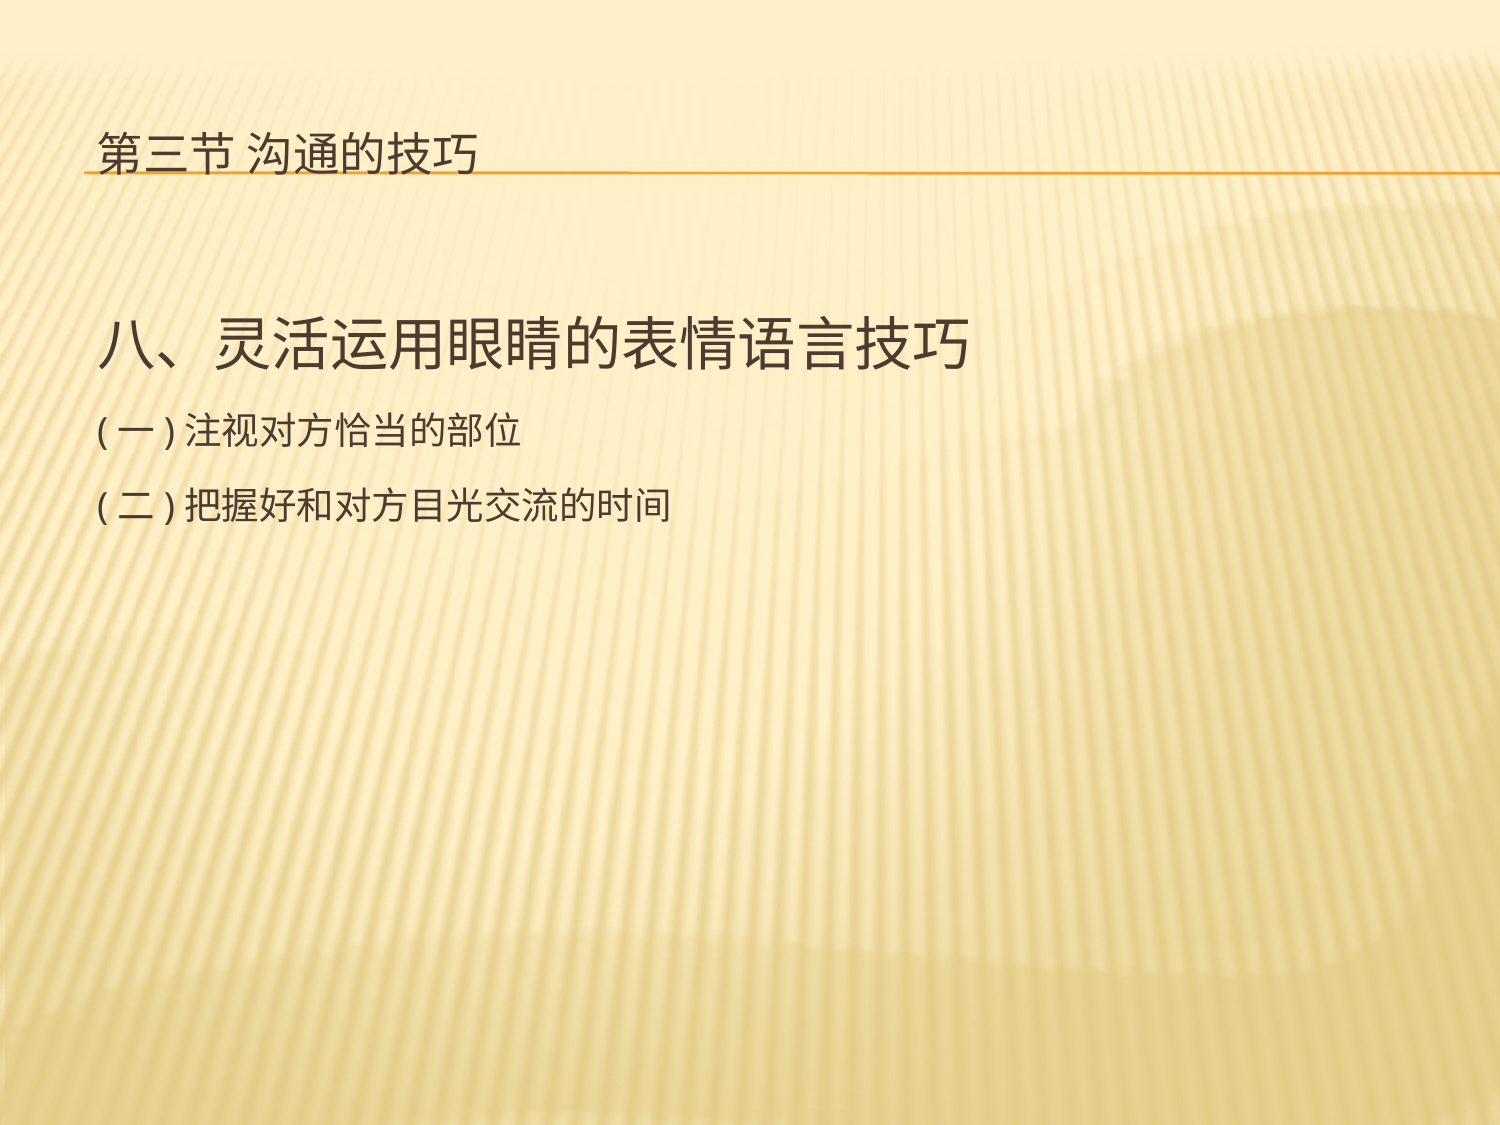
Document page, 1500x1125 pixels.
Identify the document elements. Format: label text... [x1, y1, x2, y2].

list 八、灵活运用眼睛的表情语言技巧 (一)注视对方恰当的部位 (二)把握好和对方目光交流的时间 [81, 264, 1433, 1060]
title 第三节 沟通的技巧 [82, 117, 1432, 245]
